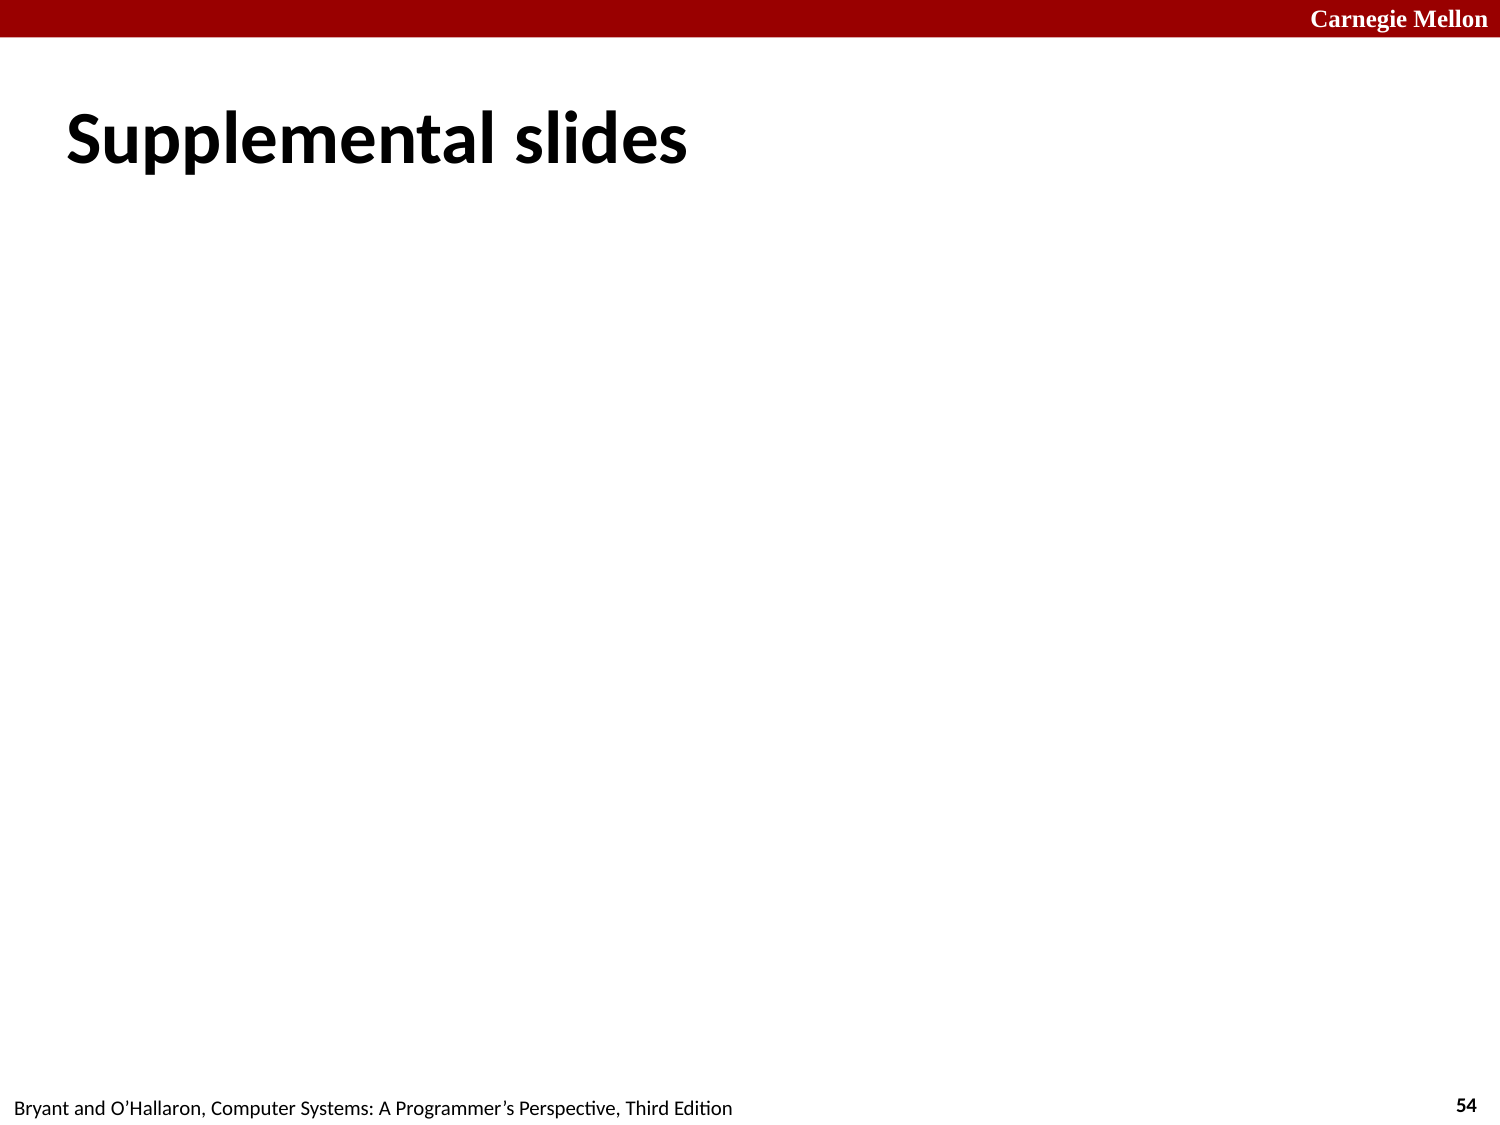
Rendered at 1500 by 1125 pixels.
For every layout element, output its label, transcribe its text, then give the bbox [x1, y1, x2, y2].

title Supplemental slides [58, 70, 1305, 197]
slide_number 54 [1448, 1084, 1488, 1123]
